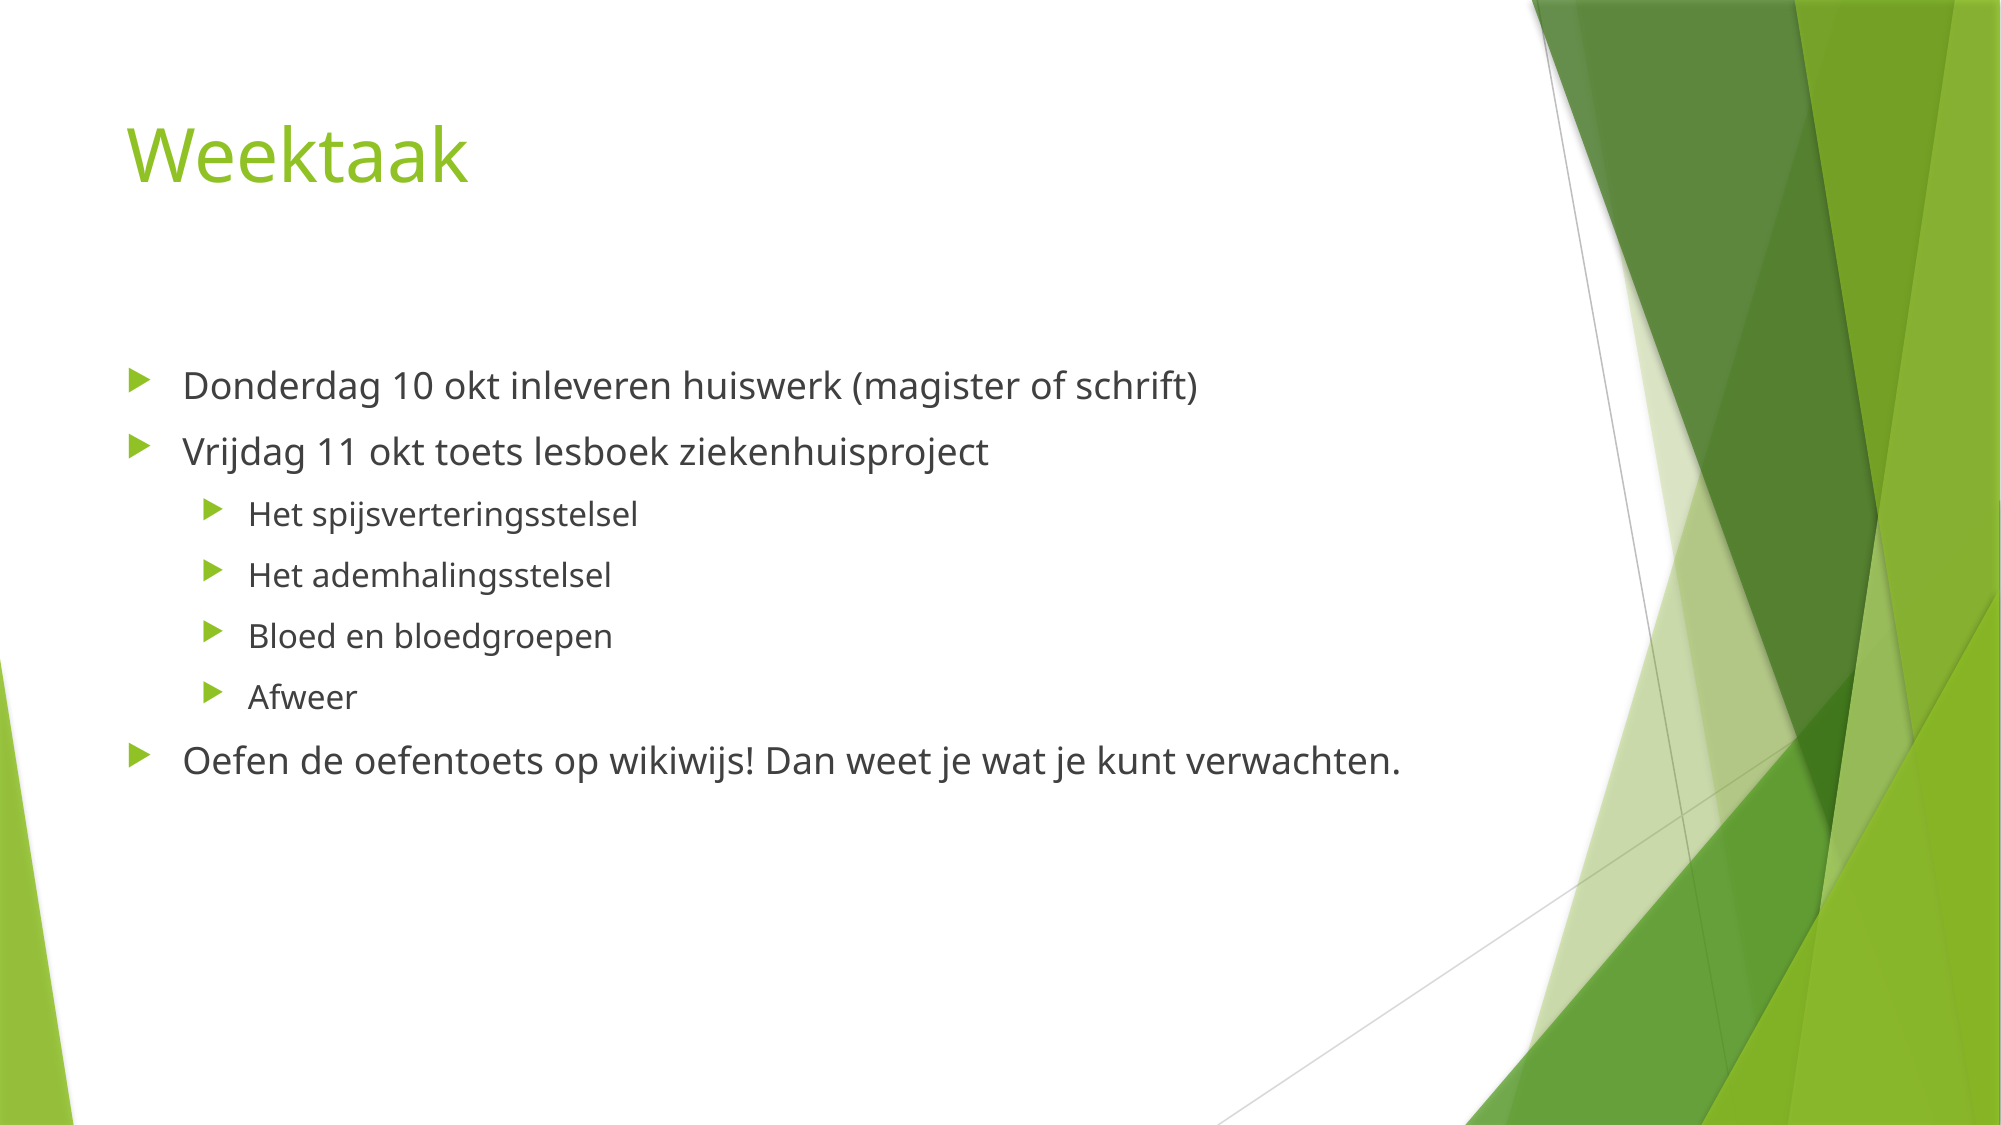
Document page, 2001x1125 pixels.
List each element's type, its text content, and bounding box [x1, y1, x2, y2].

title Weektaak [111, 99, 1522, 317]
list Donderdag 10 okt inleveren huiswerk (magister of schrift) Vrijdag 11 okt toets lesboek ziekenhuisproject Het spijsverteringsstelsel Het ademhalingsstelsel Bloed en bloedgroepen Afweer Oefen de oefentoets op wikiwijs! Dan weet je wat je kunt verwachten. [111, 354, 1522, 992]
